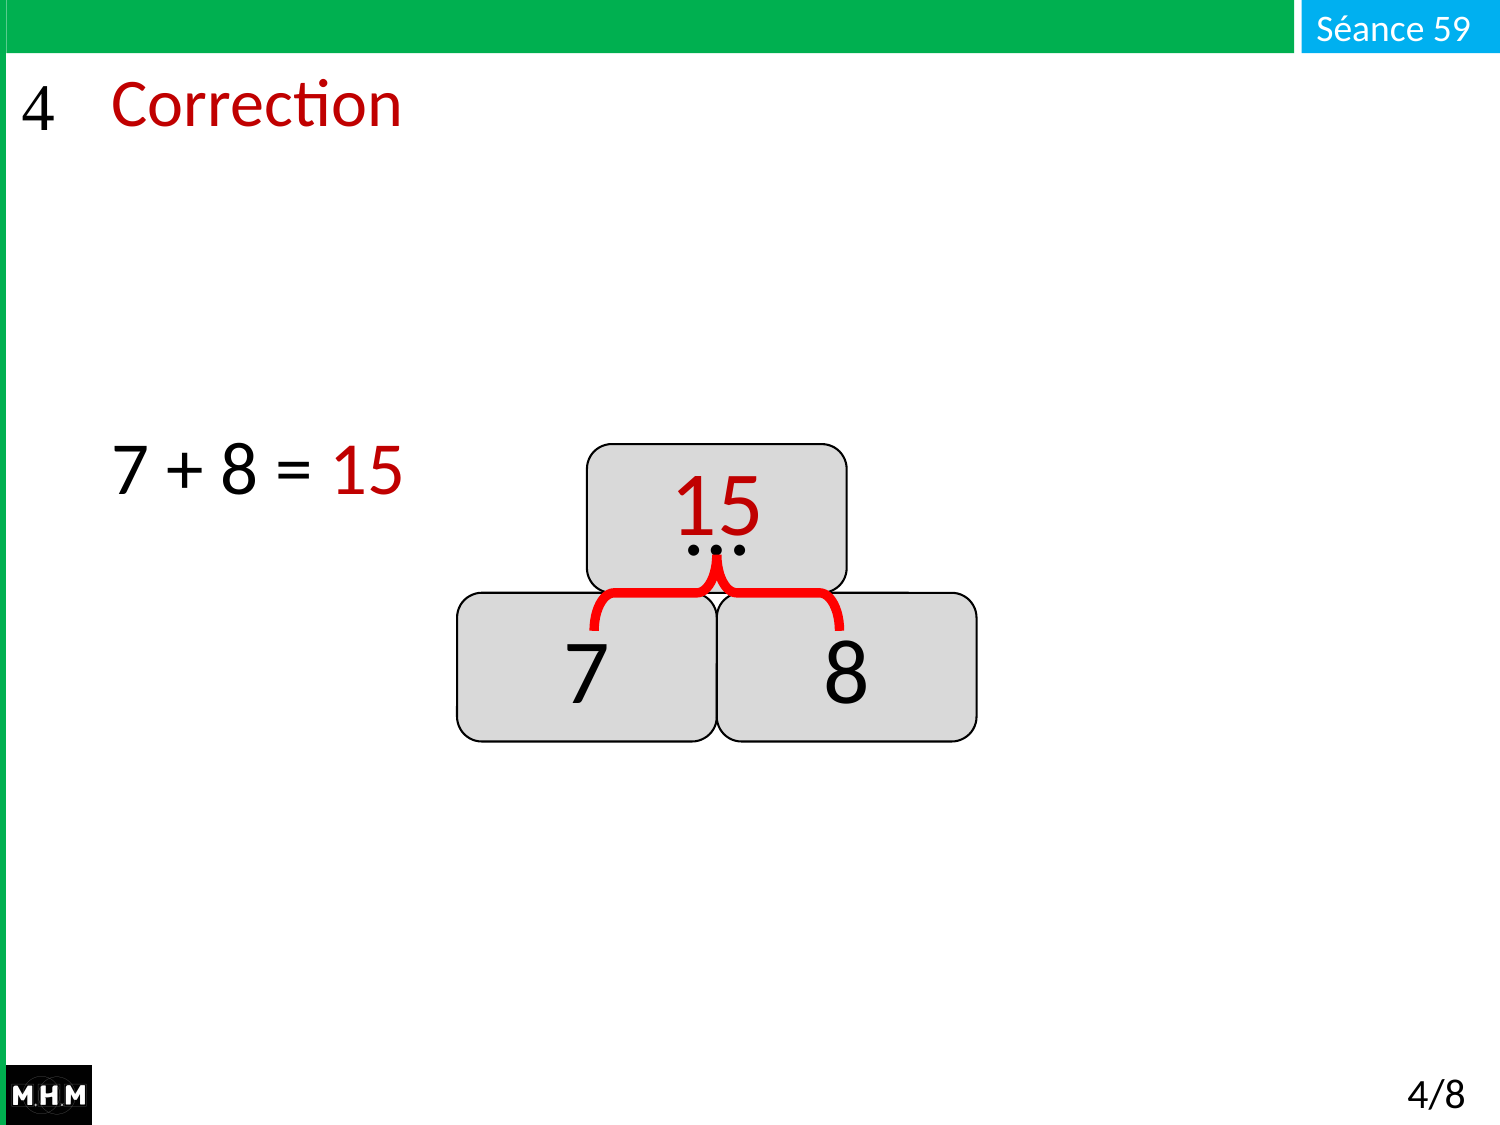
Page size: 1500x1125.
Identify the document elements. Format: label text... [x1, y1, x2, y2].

list 4/8 [1373, 1064, 1500, 1125]
text_box 8 [715, 591, 978, 743]
text_box … [718, 443, 848, 594]
text_box 7 [455, 591, 717, 743]
text_box 15 [655, 436, 810, 562]
text_box 7 + 8 = 15 [96, 412, 478, 518]
picture [6, 1065, 92, 1125]
text_box [593, 562, 841, 631]
text_box … [585, 443, 715, 594]
title Correction [96, 60, 1391, 150]
